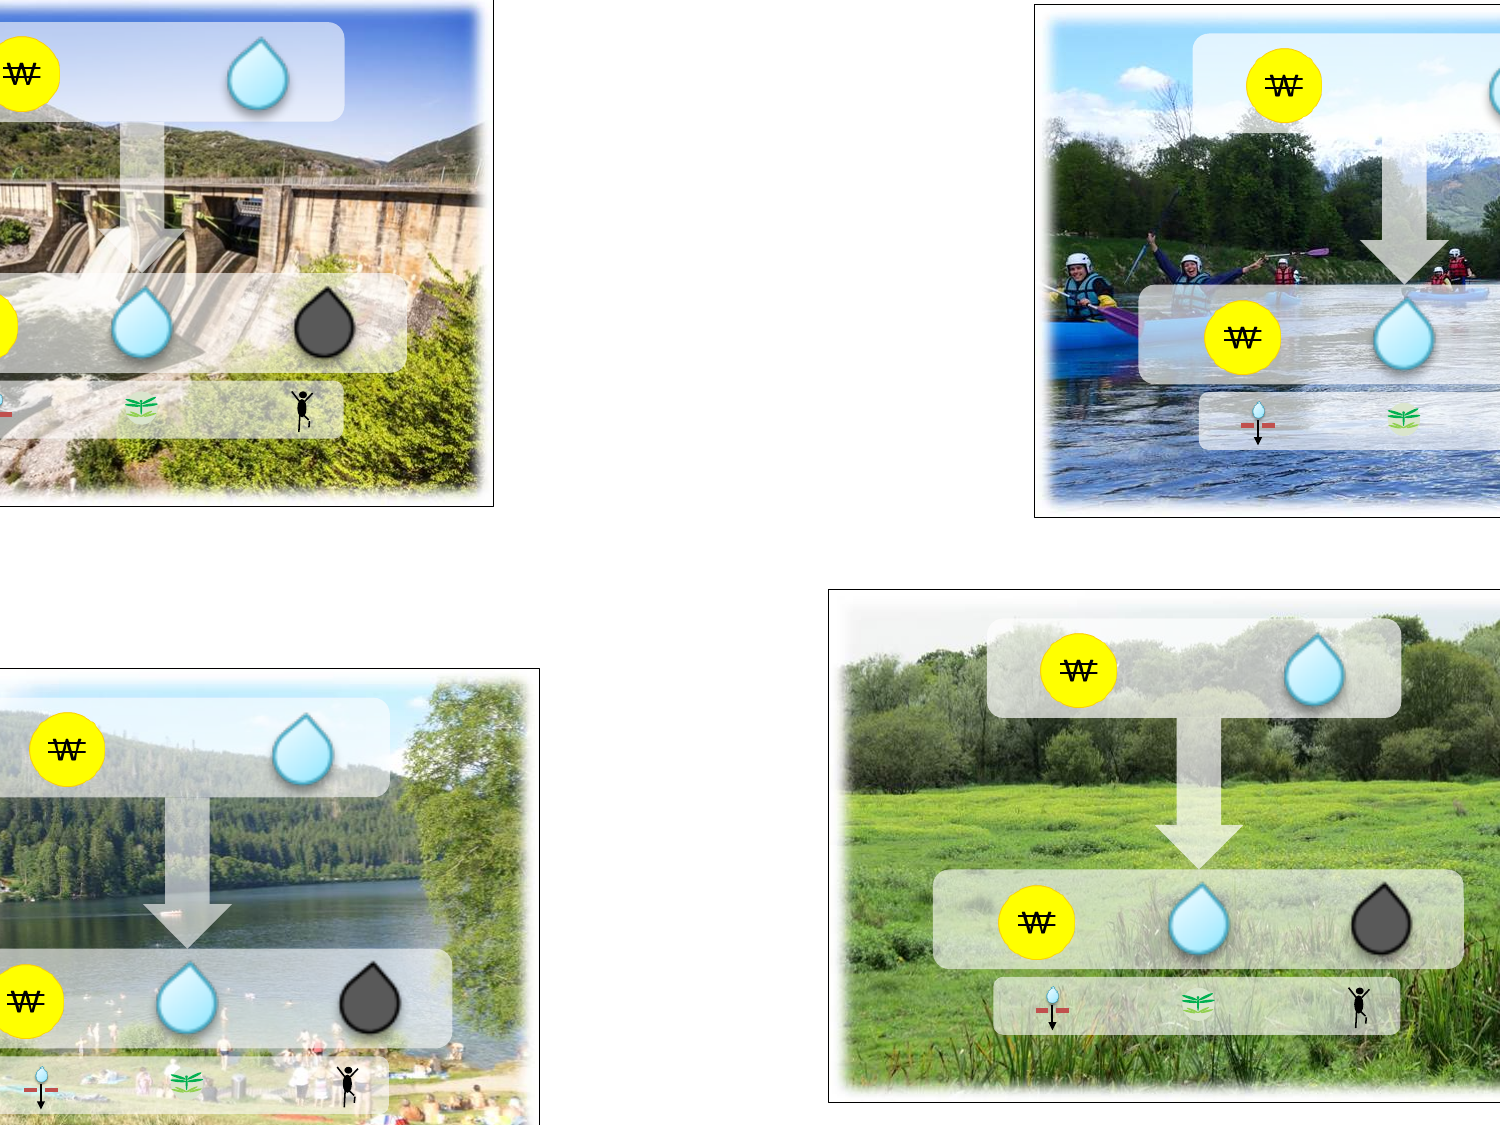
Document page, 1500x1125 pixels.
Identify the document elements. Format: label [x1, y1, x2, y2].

text_box [828, 588, 1500, 1103]
text_box [0, 0, 494, 507]
text_box [0, 667, 540, 1125]
text_box [1033, 3, 1500, 519]
